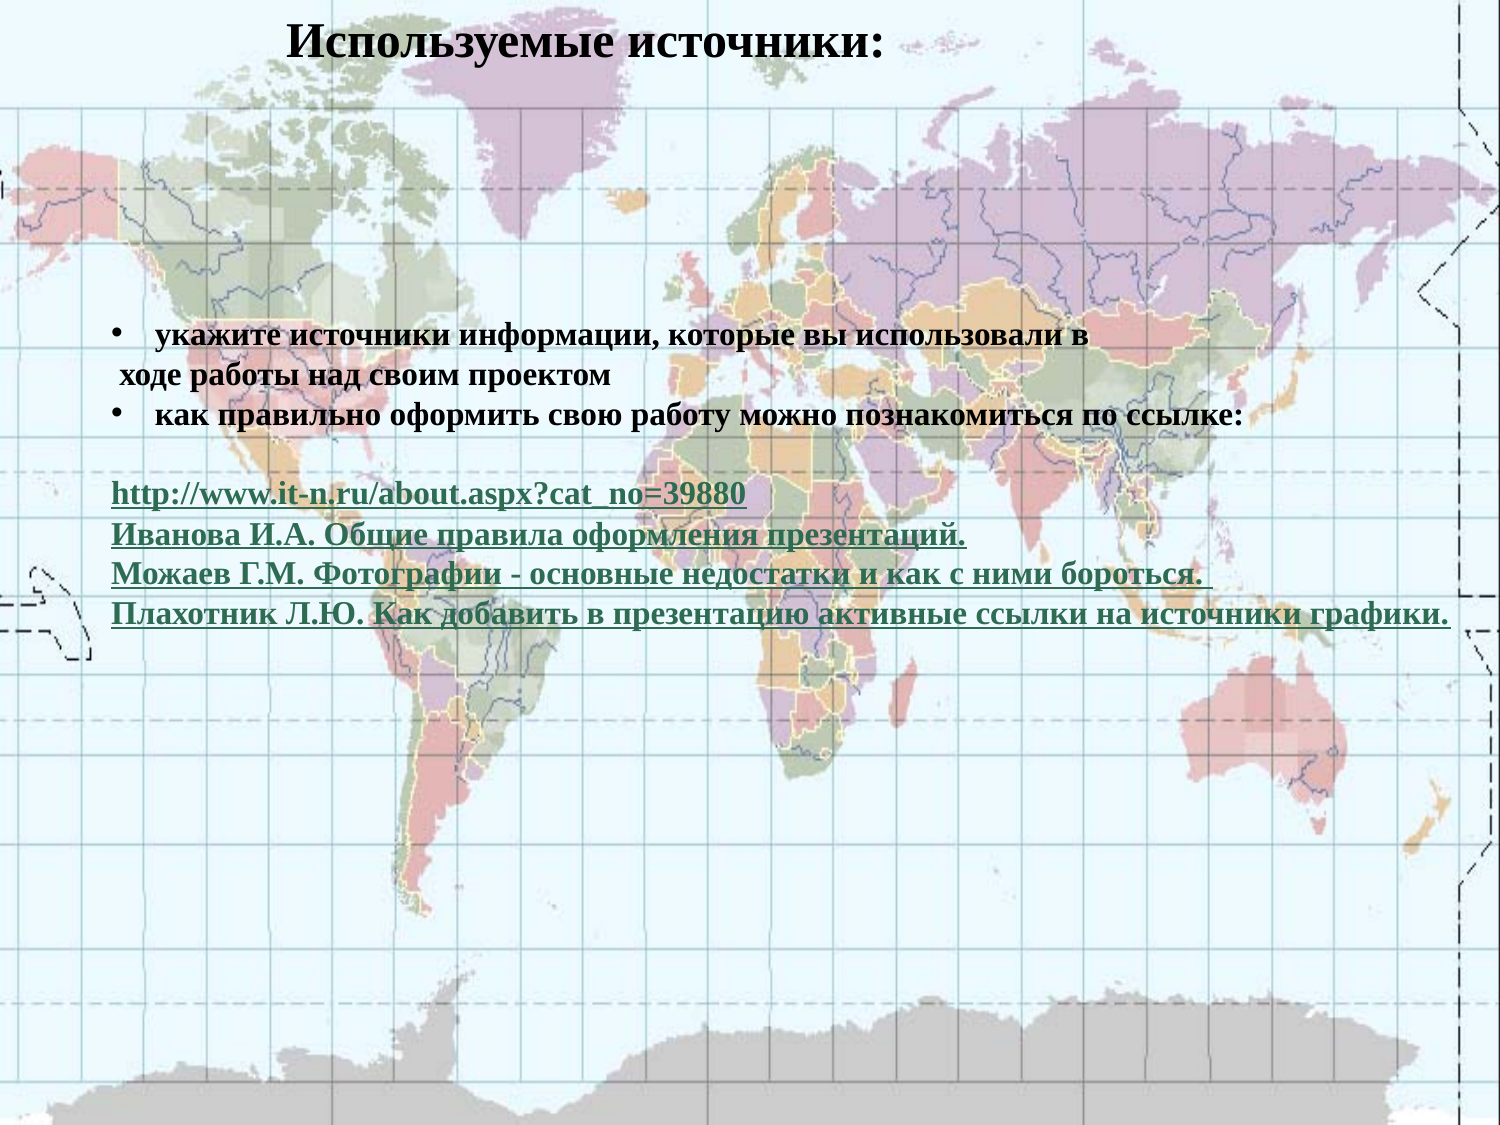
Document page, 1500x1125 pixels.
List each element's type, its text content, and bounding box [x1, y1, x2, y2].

picture [0, 0, 1500, 1125]
text_box укажите источники информации, которые вы использовали в ходе работы над своим проектом как правильно оформить свою работу можно познакомиться по ссылке: http://www.it-n.ru/about.aspx?cat_no=39880 Иванова И.А. Общие правила оформления презентаций. Можаев Г.М. Фотографии - основные недостатки и как с ними бороться. Плахотник Л.Ю. Как добавить в презентацию активные ссылки на источники графики. [96, 304, 1467, 639]
text_box Используемые источники: [271, 0, 901, 75]
